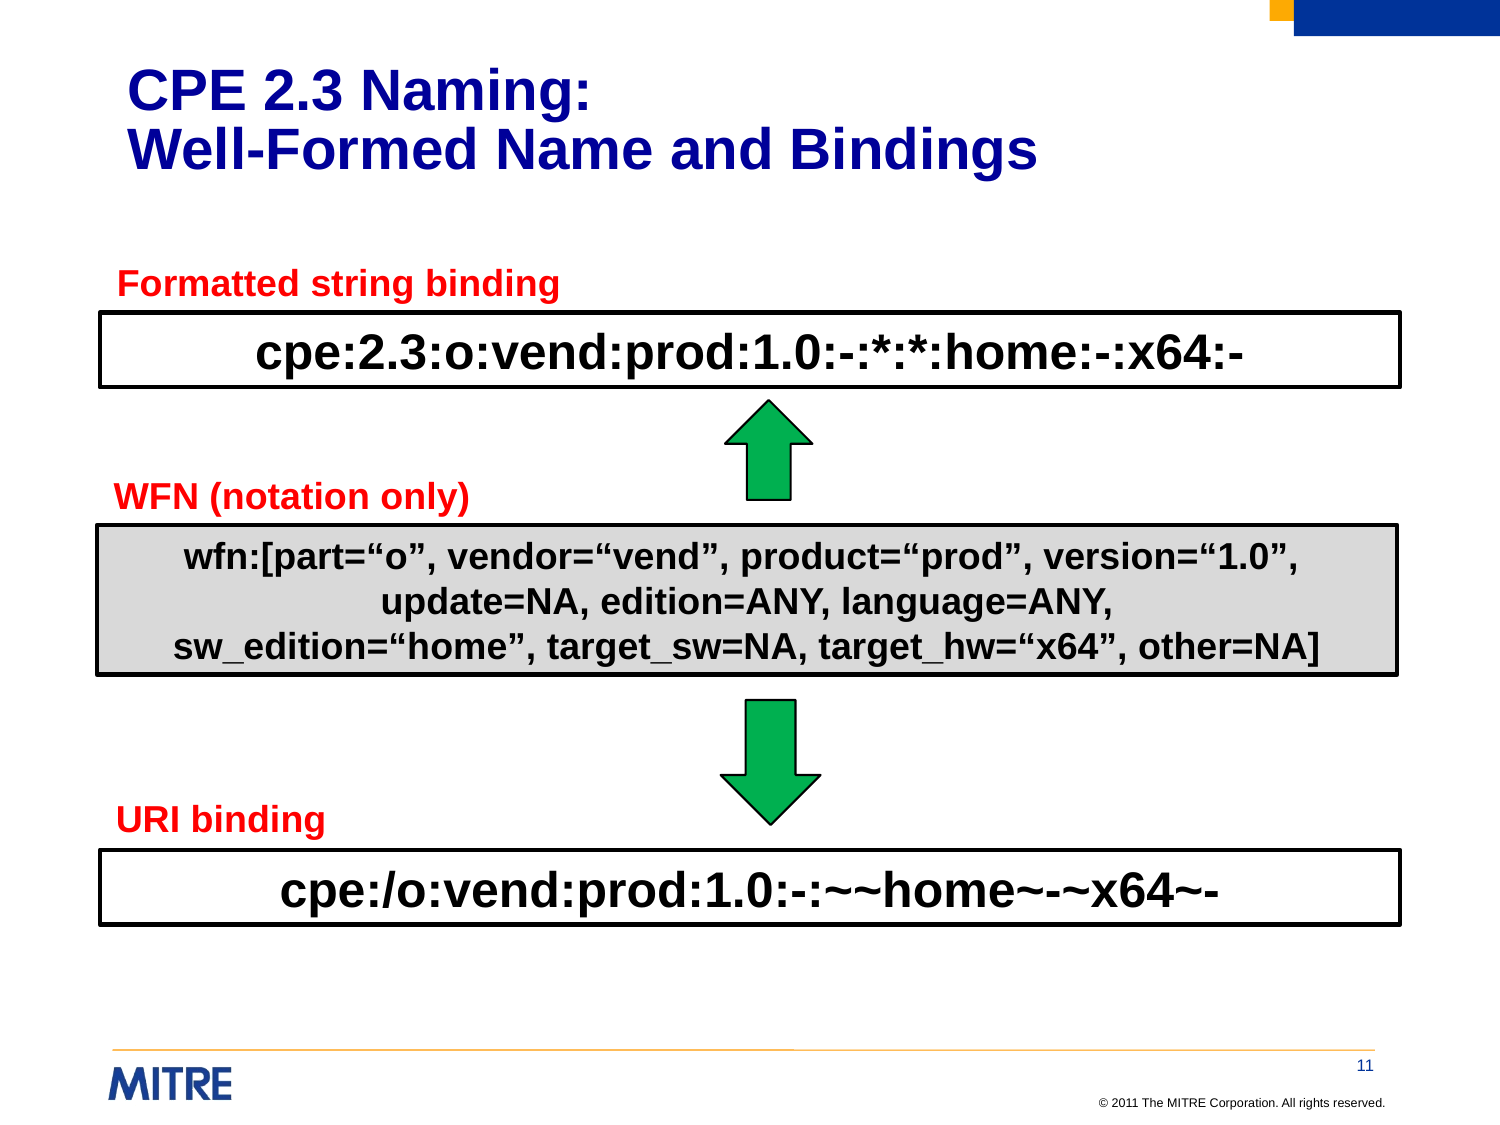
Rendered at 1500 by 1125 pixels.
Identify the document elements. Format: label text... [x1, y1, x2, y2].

text_box WFN (notation only) [98, 464, 486, 525]
slide_number 11 [1301, 1049, 1390, 1076]
text_box cpe:2.3:o:vend:prod:1.0:-:*:*:home:-:x64:- [99, 312, 1400, 388]
text_box wfn:[part=“o”, vendor=“vend”, product=“prod”, version=“1.0”, update=NA, edition=ANY, language=ANY, sw_edition=“home”, target_sw=NA, target_hw=“x64”, other=NA] [97, 524, 1398, 675]
text_box [724, 399, 813, 500]
picture [103, 1064, 236, 1106]
title CPE 2.3 Naming: Well-Formed Name and Bindings [112, 45, 1375, 200]
text_box Formatted string binding [102, 251, 577, 312]
text_box [720, 699, 821, 826]
text_box cpe:/o:vend:prod:1.0:-:~~home~-~x64~- [99, 849, 1400, 925]
text_box URI binding [100, 787, 342, 848]
